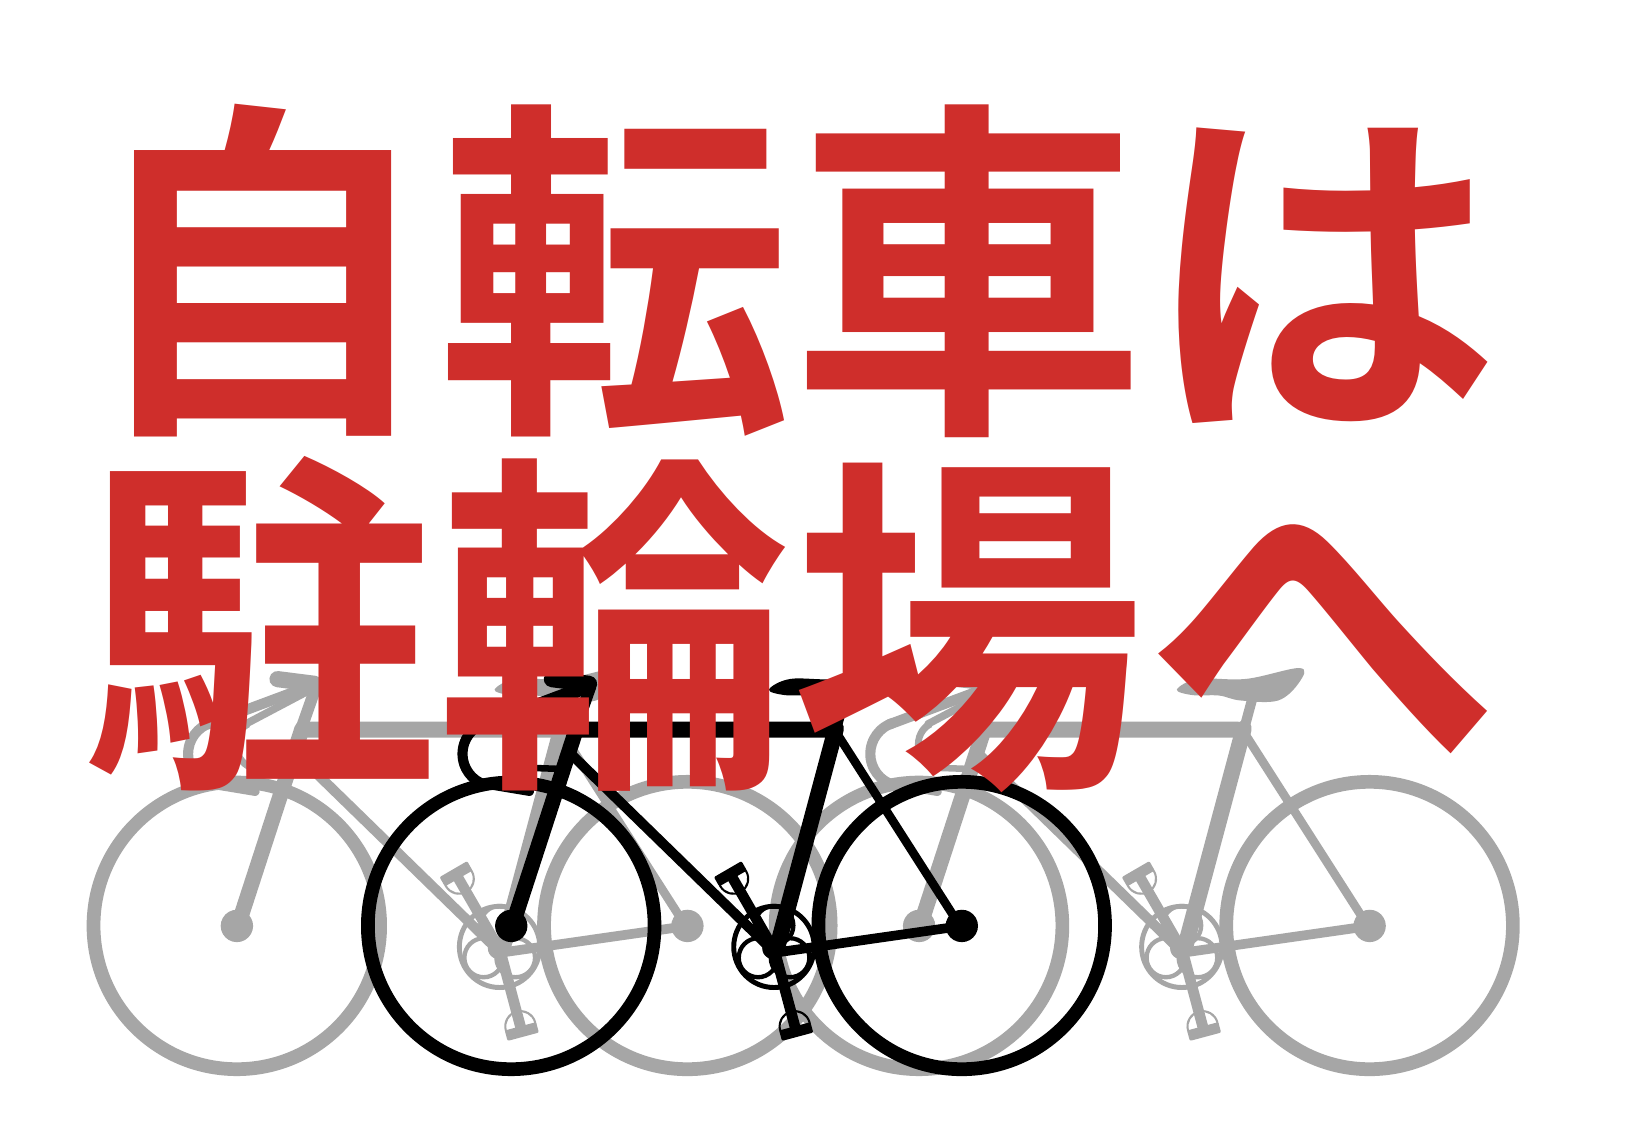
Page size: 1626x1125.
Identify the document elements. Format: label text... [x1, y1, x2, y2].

text_box 自転車は 駐輪場へ [68, 114, 1557, 838]
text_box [1114, 667, 1520, 1077]
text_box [86, 667, 358, 1077]
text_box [360, 667, 1113, 1077]
